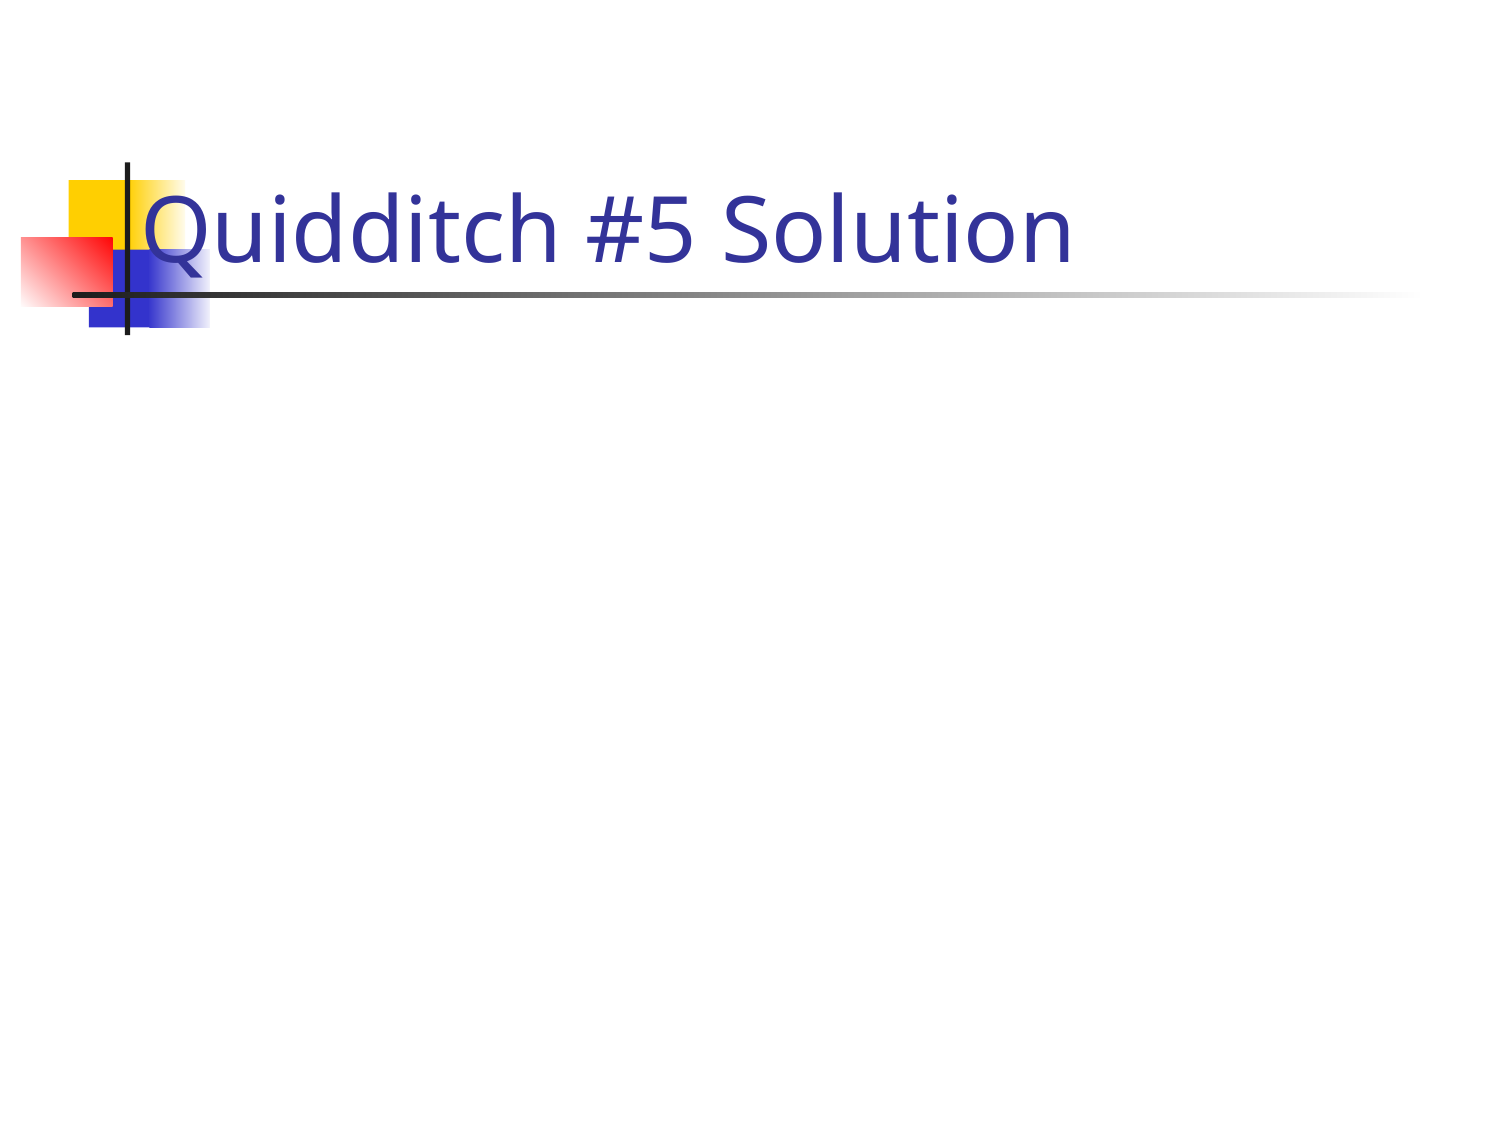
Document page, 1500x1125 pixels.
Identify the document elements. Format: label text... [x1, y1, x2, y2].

title Quidditch #5 Solution [125, 101, 1500, 289]
